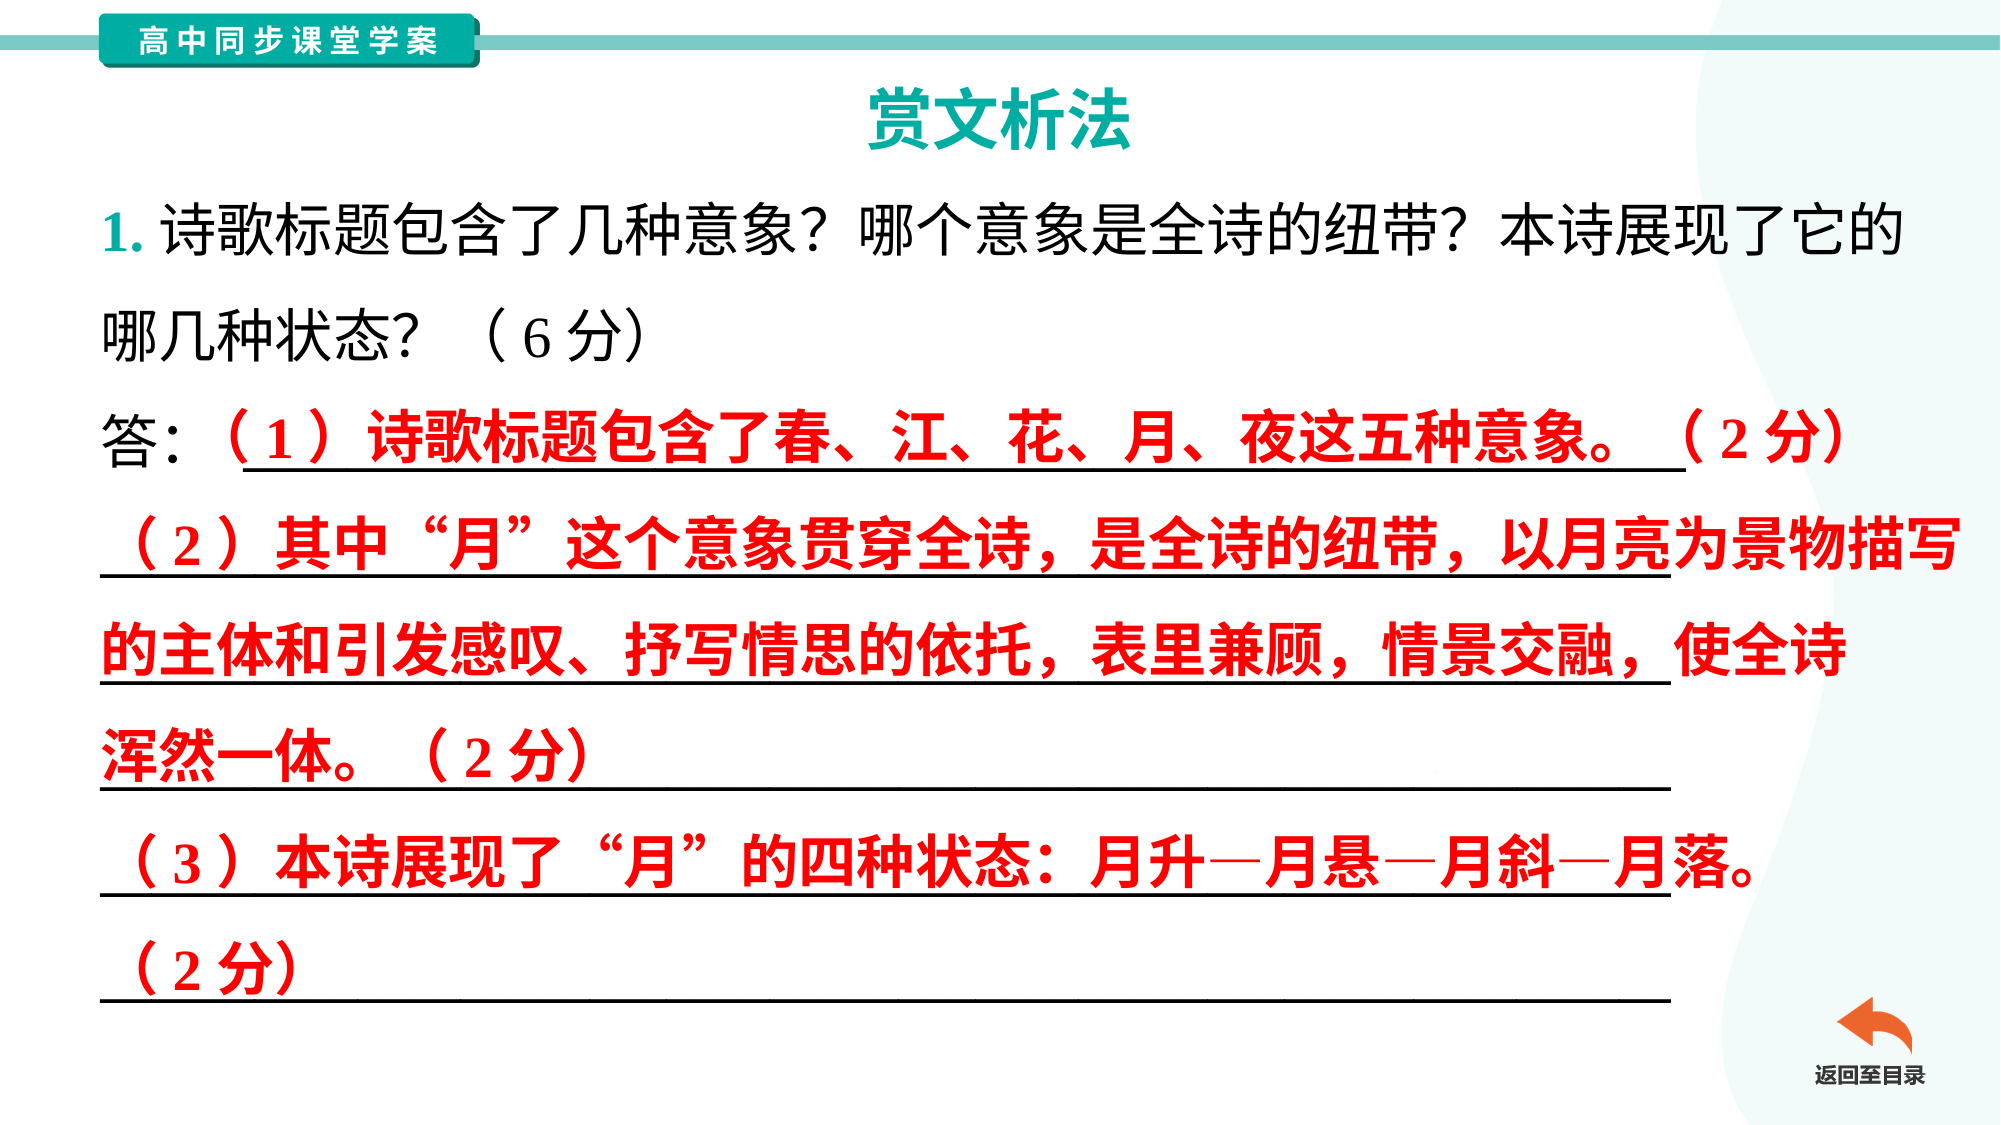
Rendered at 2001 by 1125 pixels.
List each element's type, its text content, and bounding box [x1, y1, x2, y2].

picture [0, 0, 2000, 1125]
text_box 1.诗歌标题包含了几种意象？哪个意象是全诗的纽带？本诗展现了它的 哪几种状态？（6分） 答： ________________________________________________________ _____________________________________________________________ _____________________________________________________________ _____________________________________________________________ _____________________________________________________________ _____________________________________________________________ [100, 1002, 1899, 1007]
text_box 1.诗歌标题包含了几种意象？哪个意象是全诗的纽带？本诗展现了它的 哪几种状态？（6分） 答： ________________________________________________________ _____________________________________________________________ _____________________________________________________________ _____________________________________________________________ _____________________________________________________________ _____________________________________________________________ [100, 156, 1899, 364]
text_box （1）诗歌标题包含了春、江、花、月、夜这五种意象。（2分） （2）其中“月”这个意象贯穿全诗，是全诗的纽带，以月亮为景物描写 的主体和引发感叹、抒写情思的依托，表里兼顾，情景交融，使全诗 浑然一体。（2分） （3）本诗展现了“月”的四种状态：月升—月悬—月斜—月落。 （2分） [100, 364, 1899, 1002]
text_box 赏文析法 [100, 76, 1899, 156]
